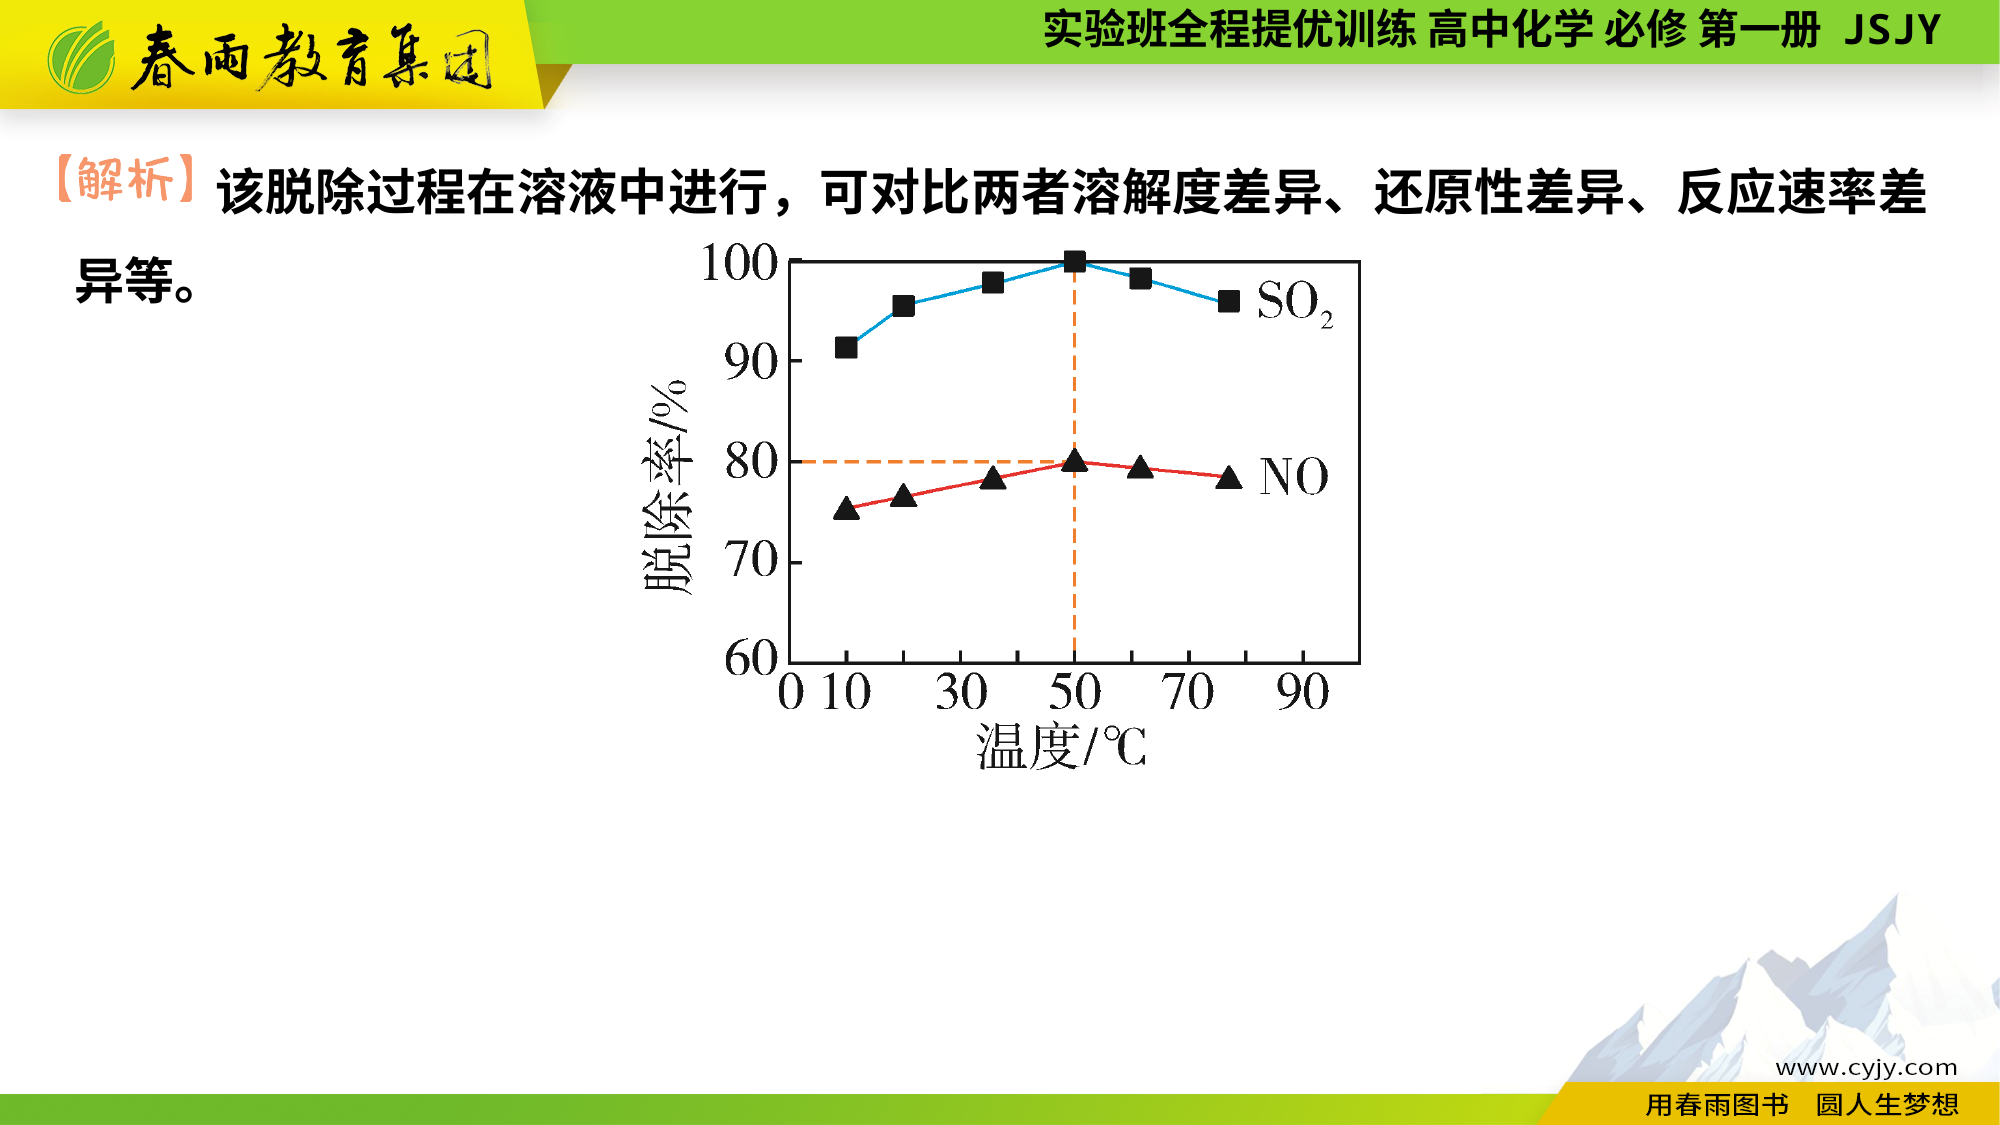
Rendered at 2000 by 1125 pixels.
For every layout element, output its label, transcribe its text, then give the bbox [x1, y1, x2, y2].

list 该脱除过程在溶液中进行，可对比两者溶解度差异、还原性差异、反应速率差异等。 [59, 122, 1944, 308]
picture [0, 0, 2000, 1125]
